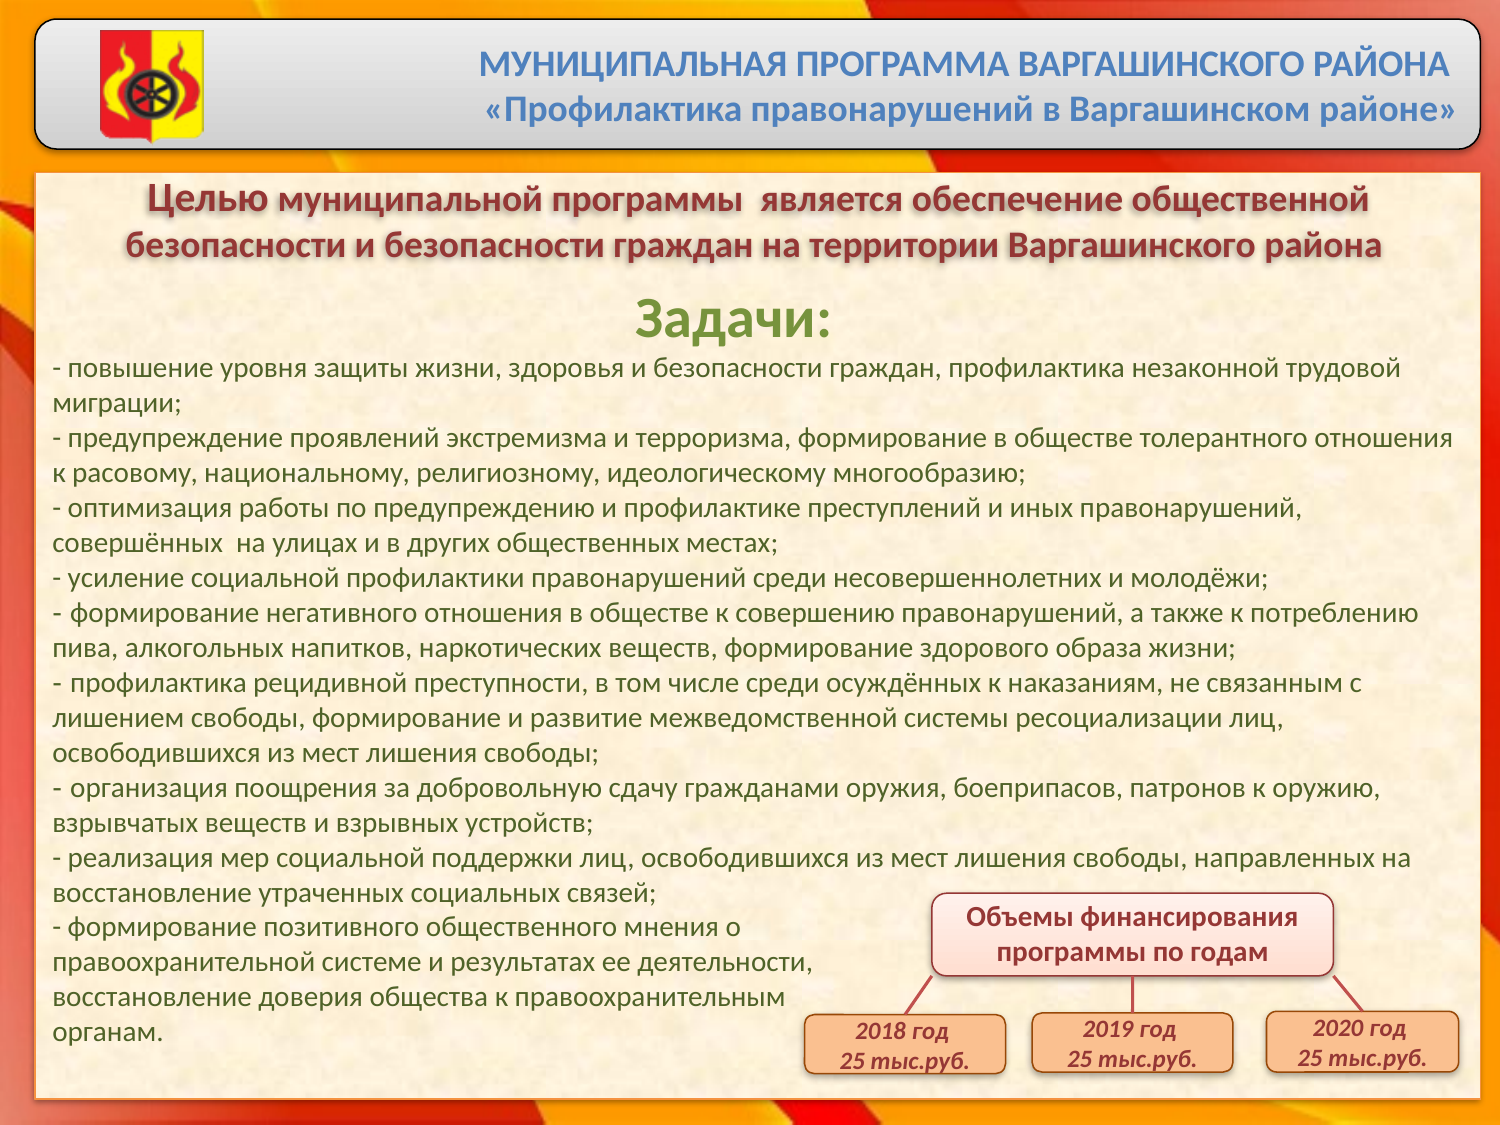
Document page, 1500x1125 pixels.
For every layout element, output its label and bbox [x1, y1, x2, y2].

text_box [904, 975, 932, 1015]
picture [0, 0, 1500, 1125]
text_box [1333, 975, 1363, 1012]
